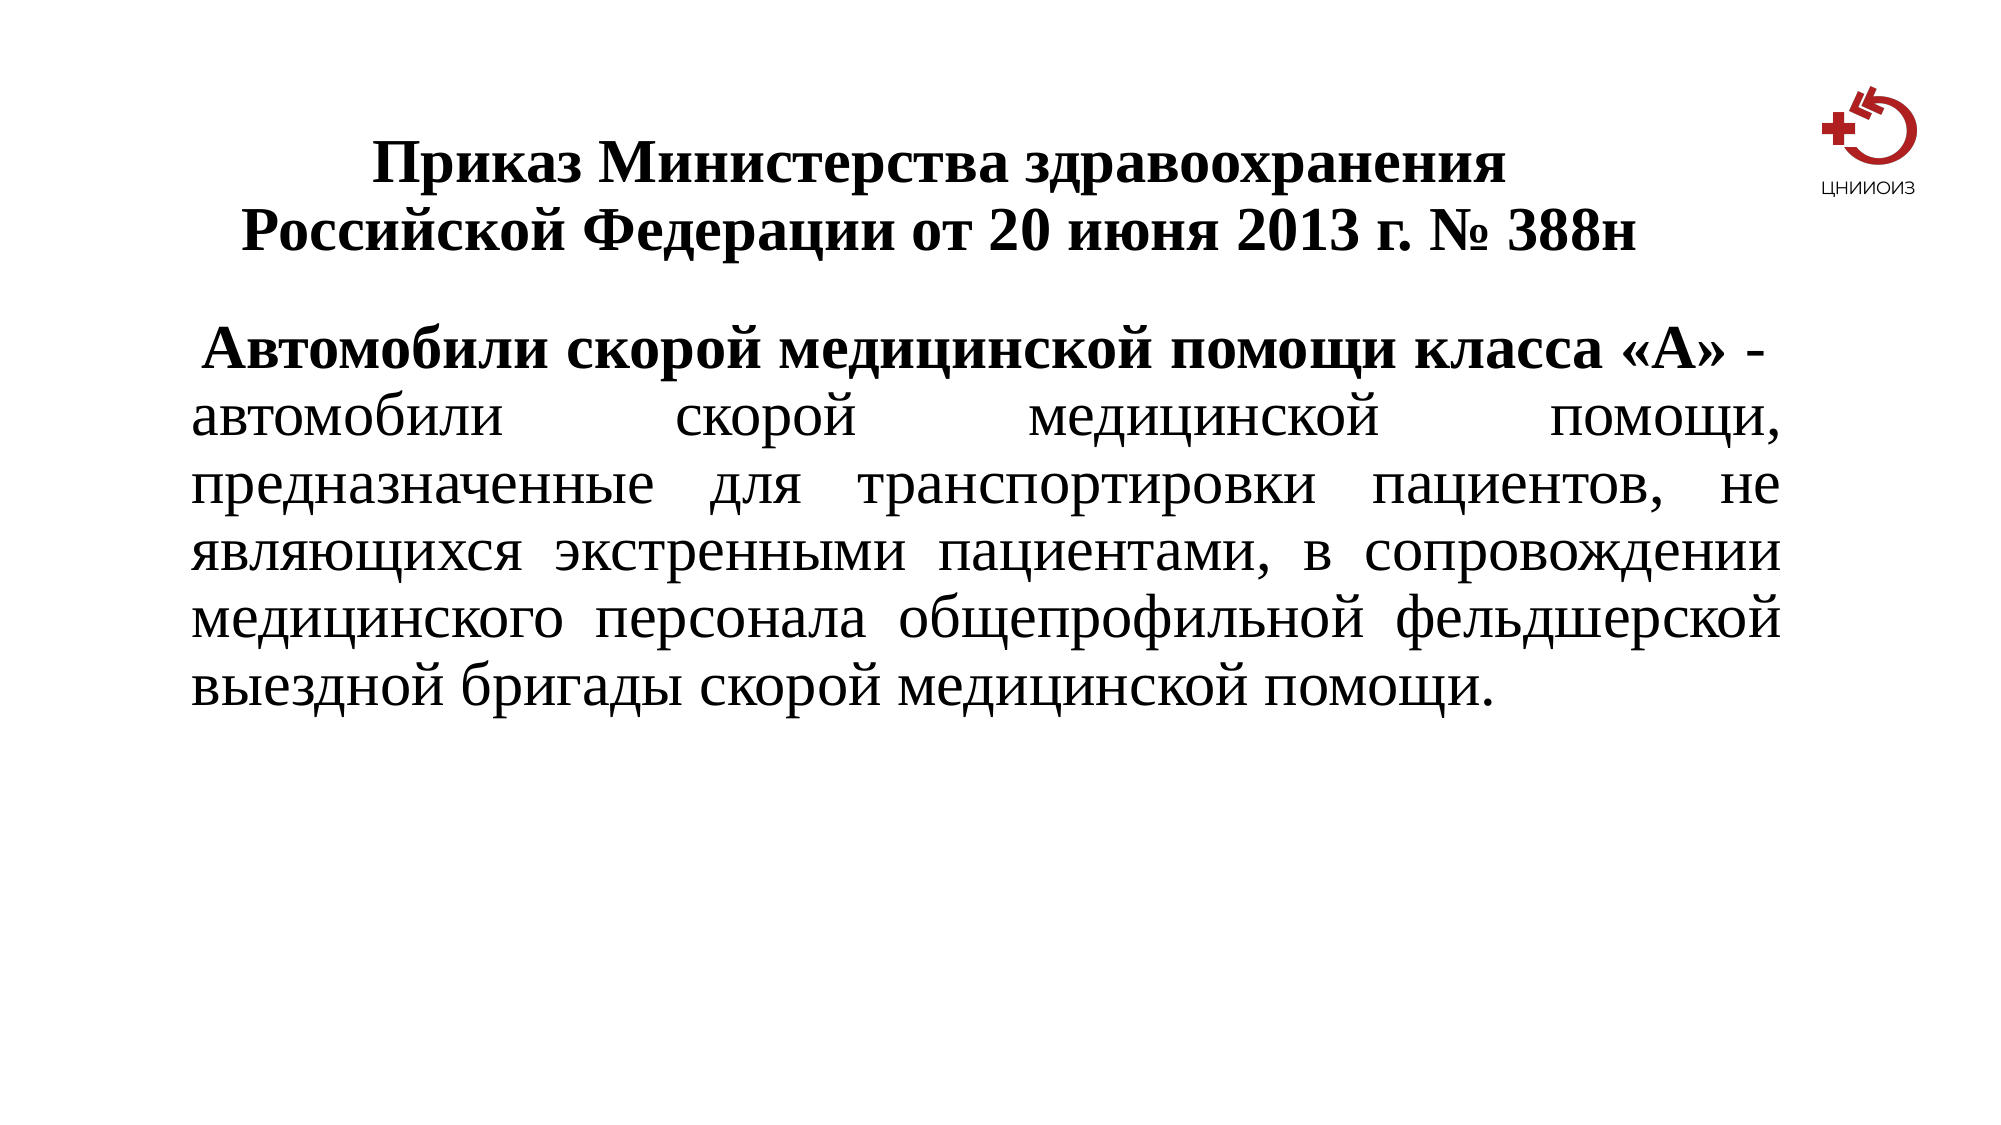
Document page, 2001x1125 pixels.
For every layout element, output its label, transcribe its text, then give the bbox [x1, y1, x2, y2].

title Приказ Министерства здравоохранения Российской Федерации от 20 июня 2013 г. № 388н [195, 90, 1686, 303]
list Автомобили скорой медицинской помощи класса «А» - автомобили скорой медицинской помощи, предназначенные для транспортировки пациентов, не являющихся экстренными пациентами, в сопровождении медицинского персонала общепрофильной фельдшерской выездной бригады скорой медицинской помощи. [148, 306, 1799, 982]
picture [1822, 86, 1917, 197]
